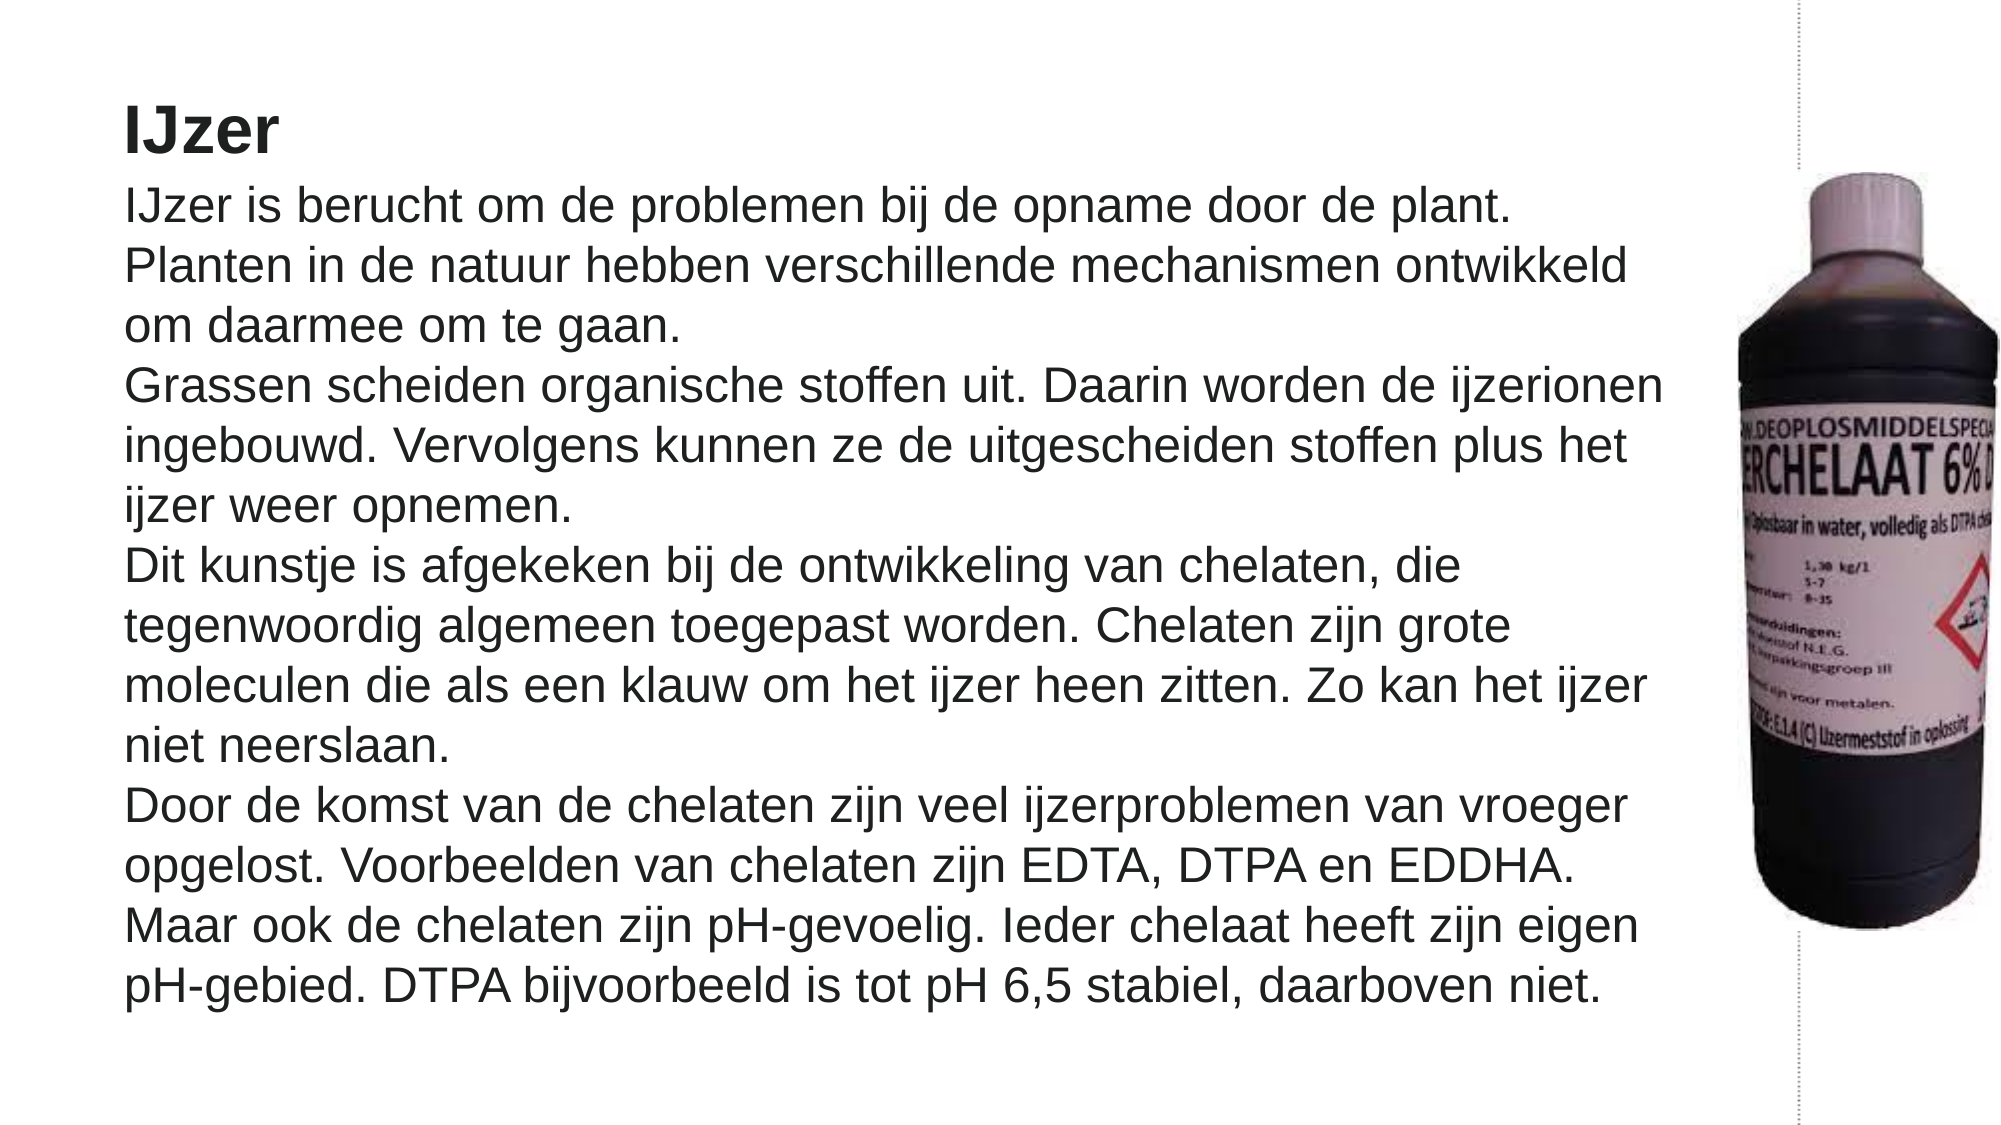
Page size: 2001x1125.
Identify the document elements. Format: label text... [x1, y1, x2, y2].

picture [1596, 0, 2001, 1125]
list IJzer is berucht om de problemen bij de opname door de plant. Planten in de natuur hebben verschillende mechanismen ontwikkeld om daarmee om te gaan. Grassen scheiden organische stoffen uit. Daarin worden de ijzerionen ingebouwd. Vervolgens kunnen ze de uitgescheiden stoffen plus het ijzer weer opnemen. Dit kunstje is afgekeken bij de ontwikkeling van chelaten, die tegenwoordig algemeen toegepast worden. Chelaten zijn grote moleculen die als een klauw om het ijzer heen zitten. Zo kan het ijzer niet neerslaan. Door de komst van de chelaten zijn veel ijzerproblemen van vroeger opgelost. Voorbeelden van chelaten zijn EDTA, DTPA en EDDHA. Maar ook de chelaten zijn pH-gevoelig. Ieder chelaat heeft zijn eigen pH-gebied. DTPA bijvoorbeeld is tot pH 6,5 stabiel, daarboven niet. [124, 172, 1670, 1059]
title IJzer [124, 94, 1607, 172]
